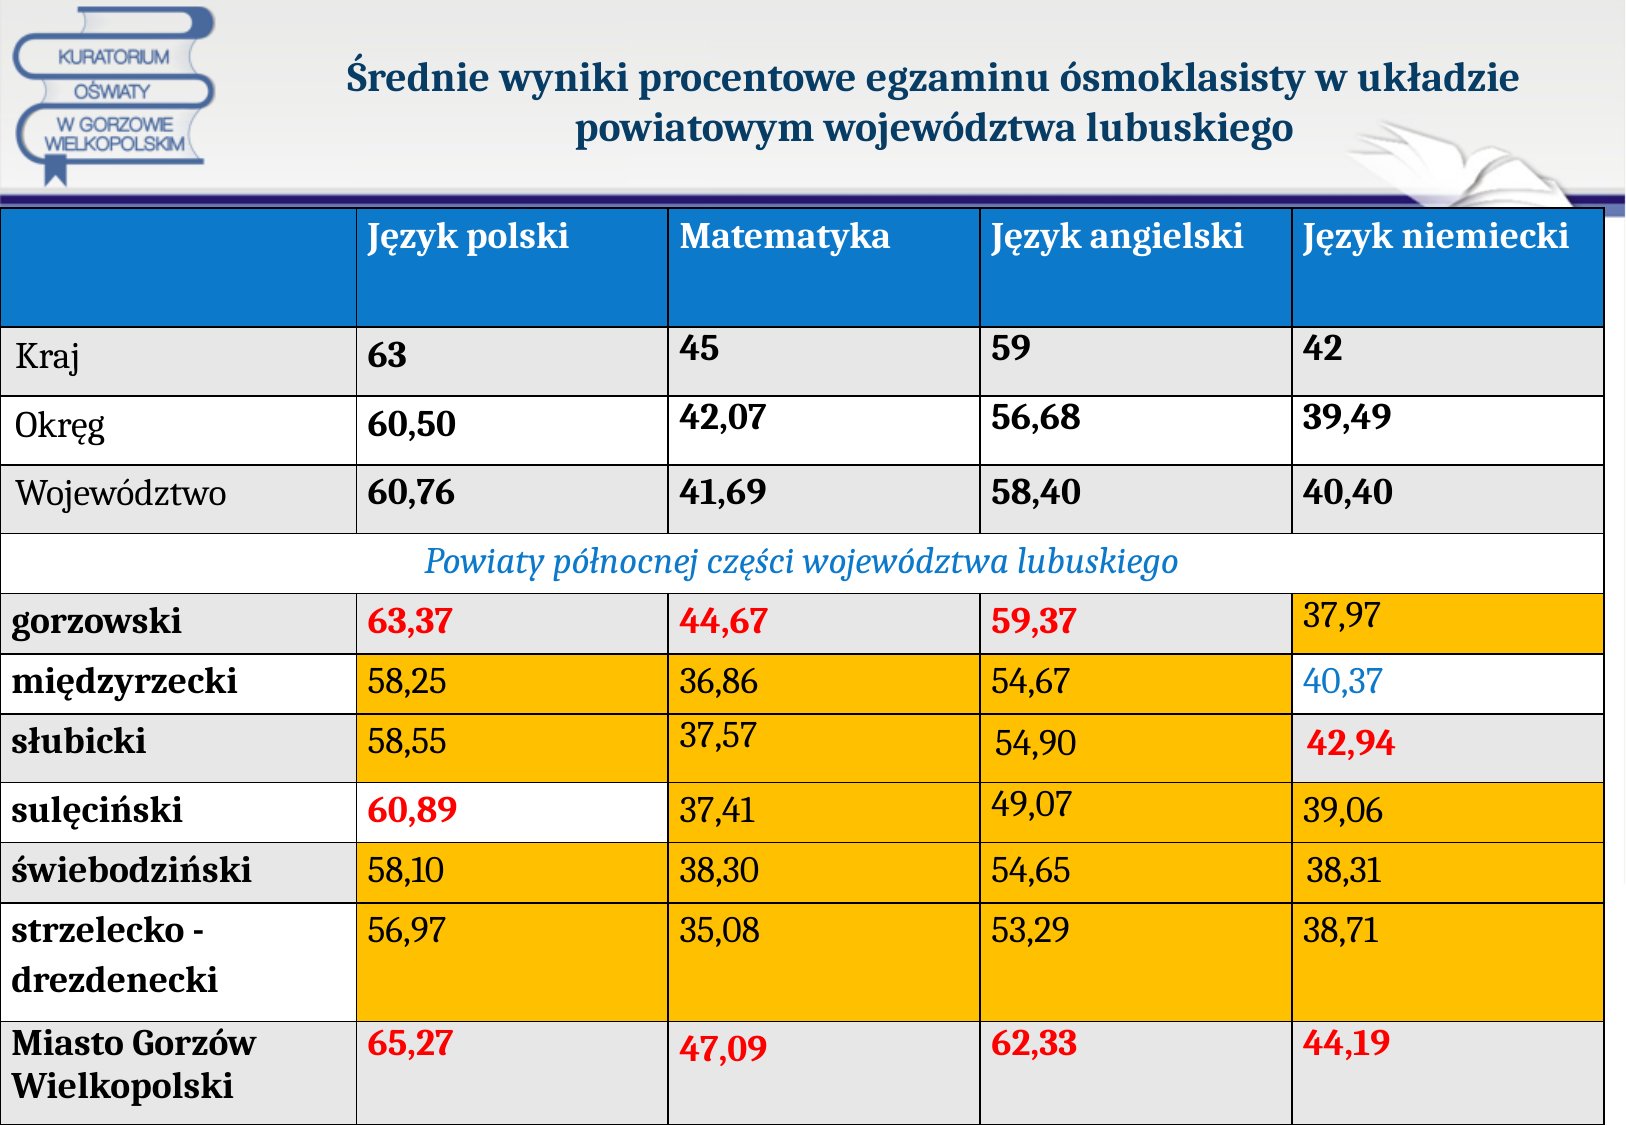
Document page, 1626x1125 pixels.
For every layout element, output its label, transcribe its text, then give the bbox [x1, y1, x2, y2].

table_cell gorzowski [1, 594, 356, 653]
table_cell 47,09 [669, 1022, 979, 1124]
table_cell 63 [357, 328, 667, 395]
table_cell 35,08 [669, 904, 979, 1021]
title Średnie wyniki procentowe egzaminu ósmoklasisty w układzie powiatowym województwa lubuskiego [269, 23, 1600, 176]
table_cell 58,55 [357, 715, 667, 782]
table_cell 41,69 [669, 466, 979, 533]
table_cell 36,86 [669, 655, 979, 713]
table_cell 37,97 [1293, 594, 1603, 653]
table_cell międzyrzecki [1, 655, 356, 713]
table_cell 59 [981, 328, 1291, 395]
table_cell 40,37 [1293, 655, 1603, 713]
table_cell 56,97 [357, 904, 667, 1021]
table_cell świebodziński [1, 843, 356, 902]
table_cell Kraj [1, 328, 356, 395]
table_header Język angielski [981, 209, 1291, 326]
table_header Język polski [357, 209, 667, 326]
table_cell 37,41 [669, 783, 979, 842]
table_cell 58,25 [357, 655, 667, 713]
table_cell 42,07 [669, 397, 979, 464]
table_header Język niemiecki [1293, 209, 1603, 326]
table_cell 60,50 [357, 397, 667, 464]
table_header Matematyka [669, 209, 979, 326]
table_cell 45 [669, 328, 979, 395]
picture [0, 0, 1626, 1125]
table_header [1, 209, 356, 326]
table_cell 58,40 [981, 466, 1291, 533]
table_cell 38,71 [1293, 904, 1603, 1021]
table_cell 42,94 [1293, 715, 1603, 782]
table_cell sulęciński [1, 783, 356, 842]
table_cell 54,65 [981, 843, 1291, 902]
table_cell 54,67 [981, 655, 1291, 713]
table_cell 56,68 [981, 397, 1291, 464]
table_cell 65,27 [357, 1022, 667, 1124]
table_cell 60,76 [357, 466, 667, 533]
table_cell 40,40 [1293, 466, 1603, 533]
table_cell 59,37 [981, 594, 1291, 653]
table_cell 39,49 [1293, 397, 1603, 464]
table_cell słubicki [1, 715, 356, 782]
table_cell 38,30 [669, 843, 979, 902]
table_cell 58,10 [357, 843, 667, 902]
table_cell 63,37 [357, 594, 667, 653]
table_cell 44,19 [1293, 1022, 1603, 1124]
table_cell 38,31 [1293, 843, 1603, 902]
table_cell 37,57 [669, 715, 979, 782]
table_cell 44,67 [669, 594, 979, 653]
table_cell 53,29 [981, 904, 1291, 1021]
table_cell Powiaty północnej części województwa lubuskiego [1, 534, 1603, 593]
table_cell 39,06 [1293, 783, 1603, 842]
table_cell 49,07 [981, 783, 1291, 842]
table_cell Miasto Gorzów Wielkopolski [1, 1022, 356, 1124]
table_cell Województwo [1, 466, 356, 533]
table_cell Okręg [1, 397, 356, 464]
table_cell 60,89 [357, 783, 667, 842]
table_cell 62,33 [981, 1022, 1291, 1124]
table_cell strzelecko -drezdenecki [1, 904, 356, 1021]
table_cell 54,90 [981, 715, 1291, 782]
table_cell 42 [1293, 328, 1603, 395]
